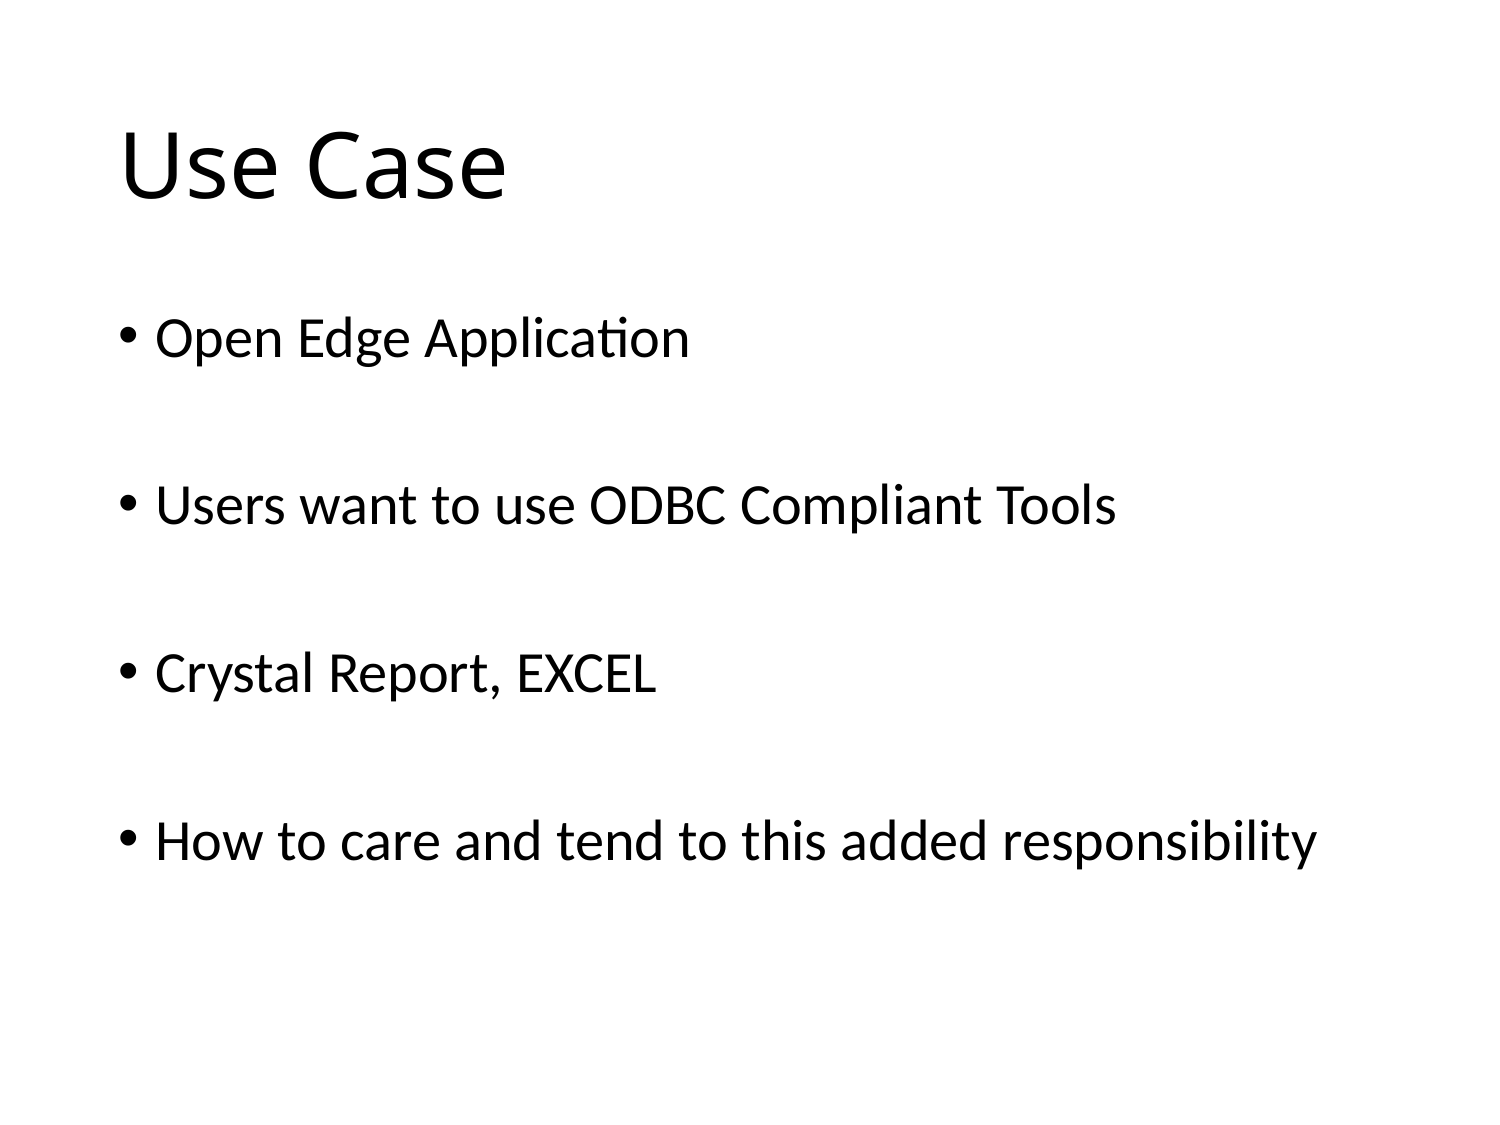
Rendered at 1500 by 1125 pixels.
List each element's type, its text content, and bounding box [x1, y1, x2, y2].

list Open Edge Application Users want to use ODBC Compliant Tools Crystal Report, EXCEL How to care and tend to this added responsibility [103, 299, 1397, 1014]
title Use Case [103, 59, 1397, 278]
